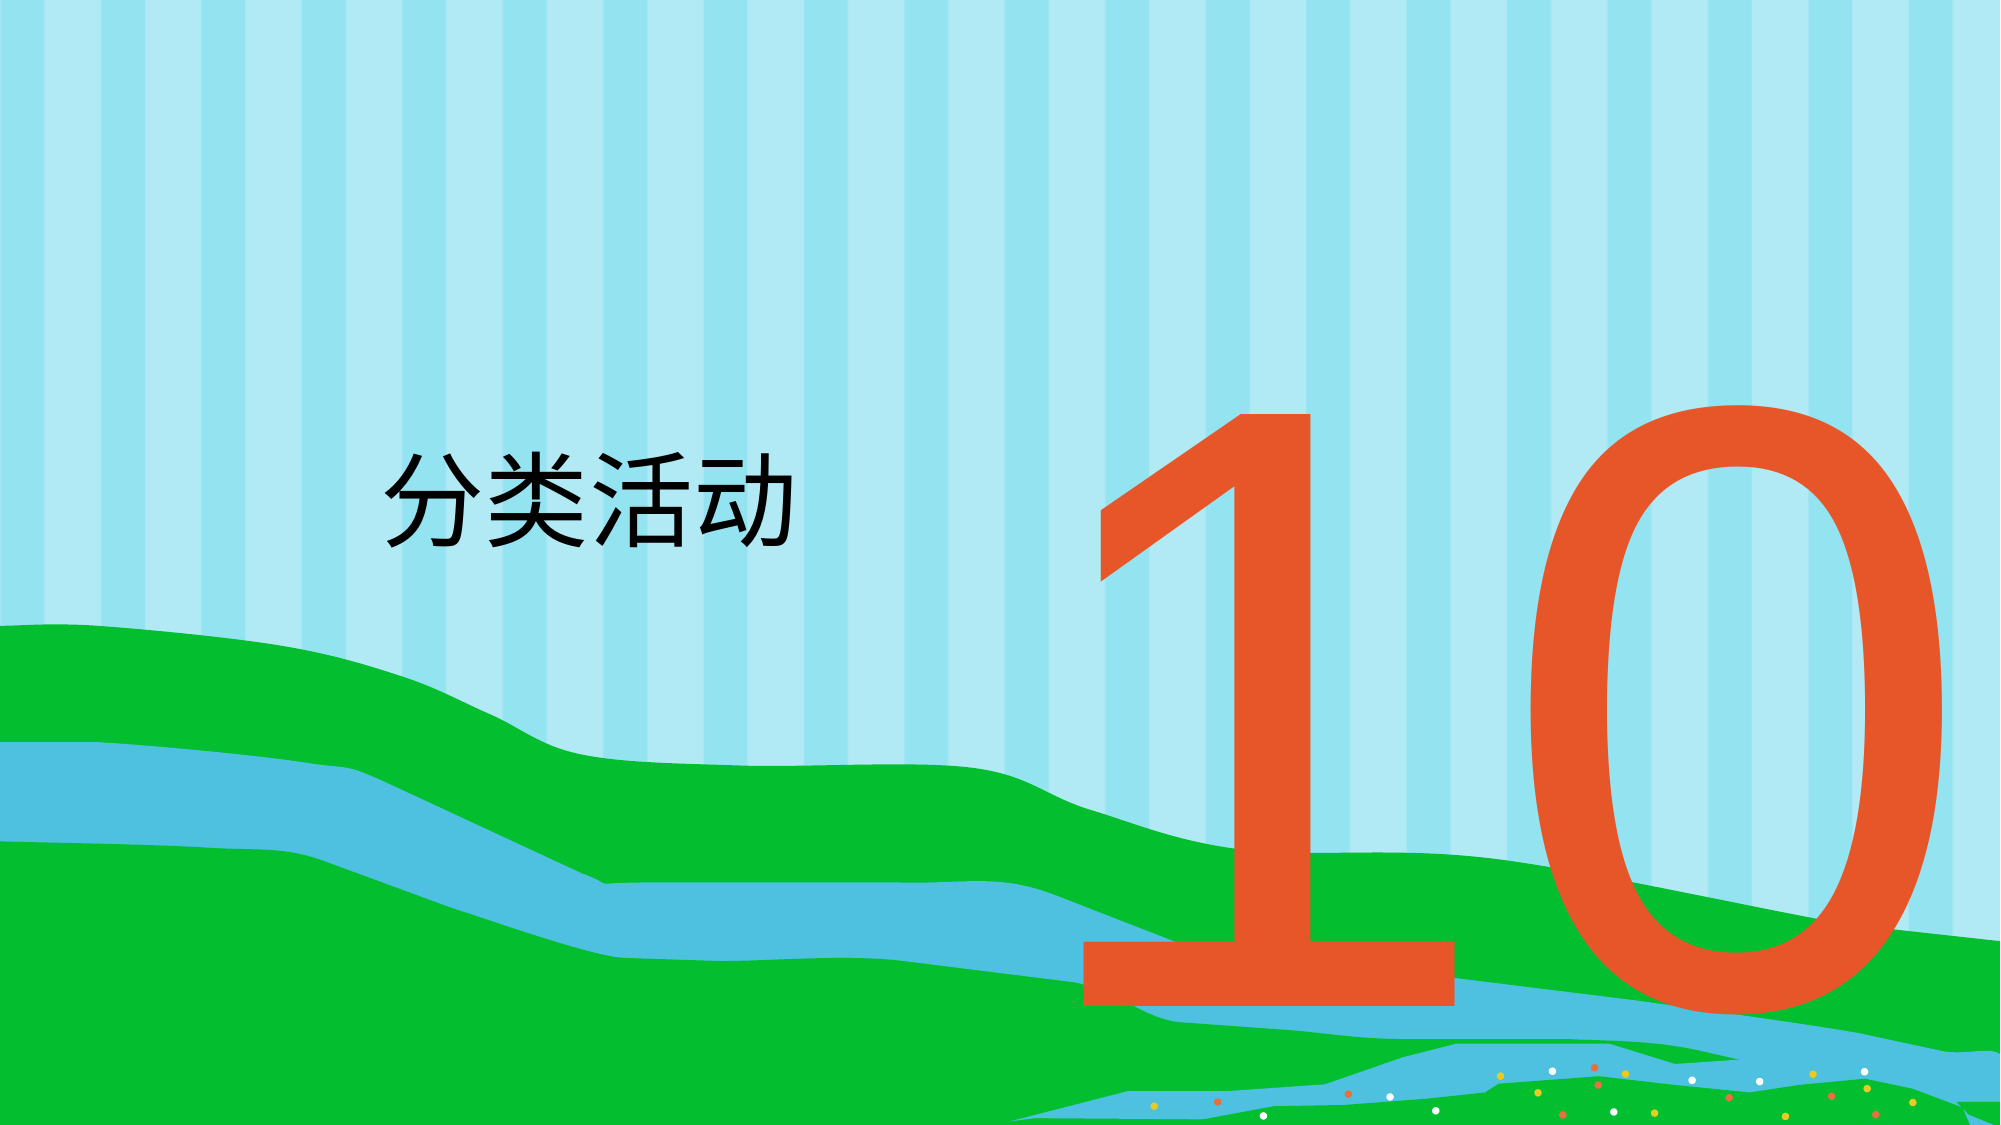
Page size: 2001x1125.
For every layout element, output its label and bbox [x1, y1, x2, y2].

picture [0, 0, 2000, 1125]
text_box [1150, 1063, 1917, 1121]
